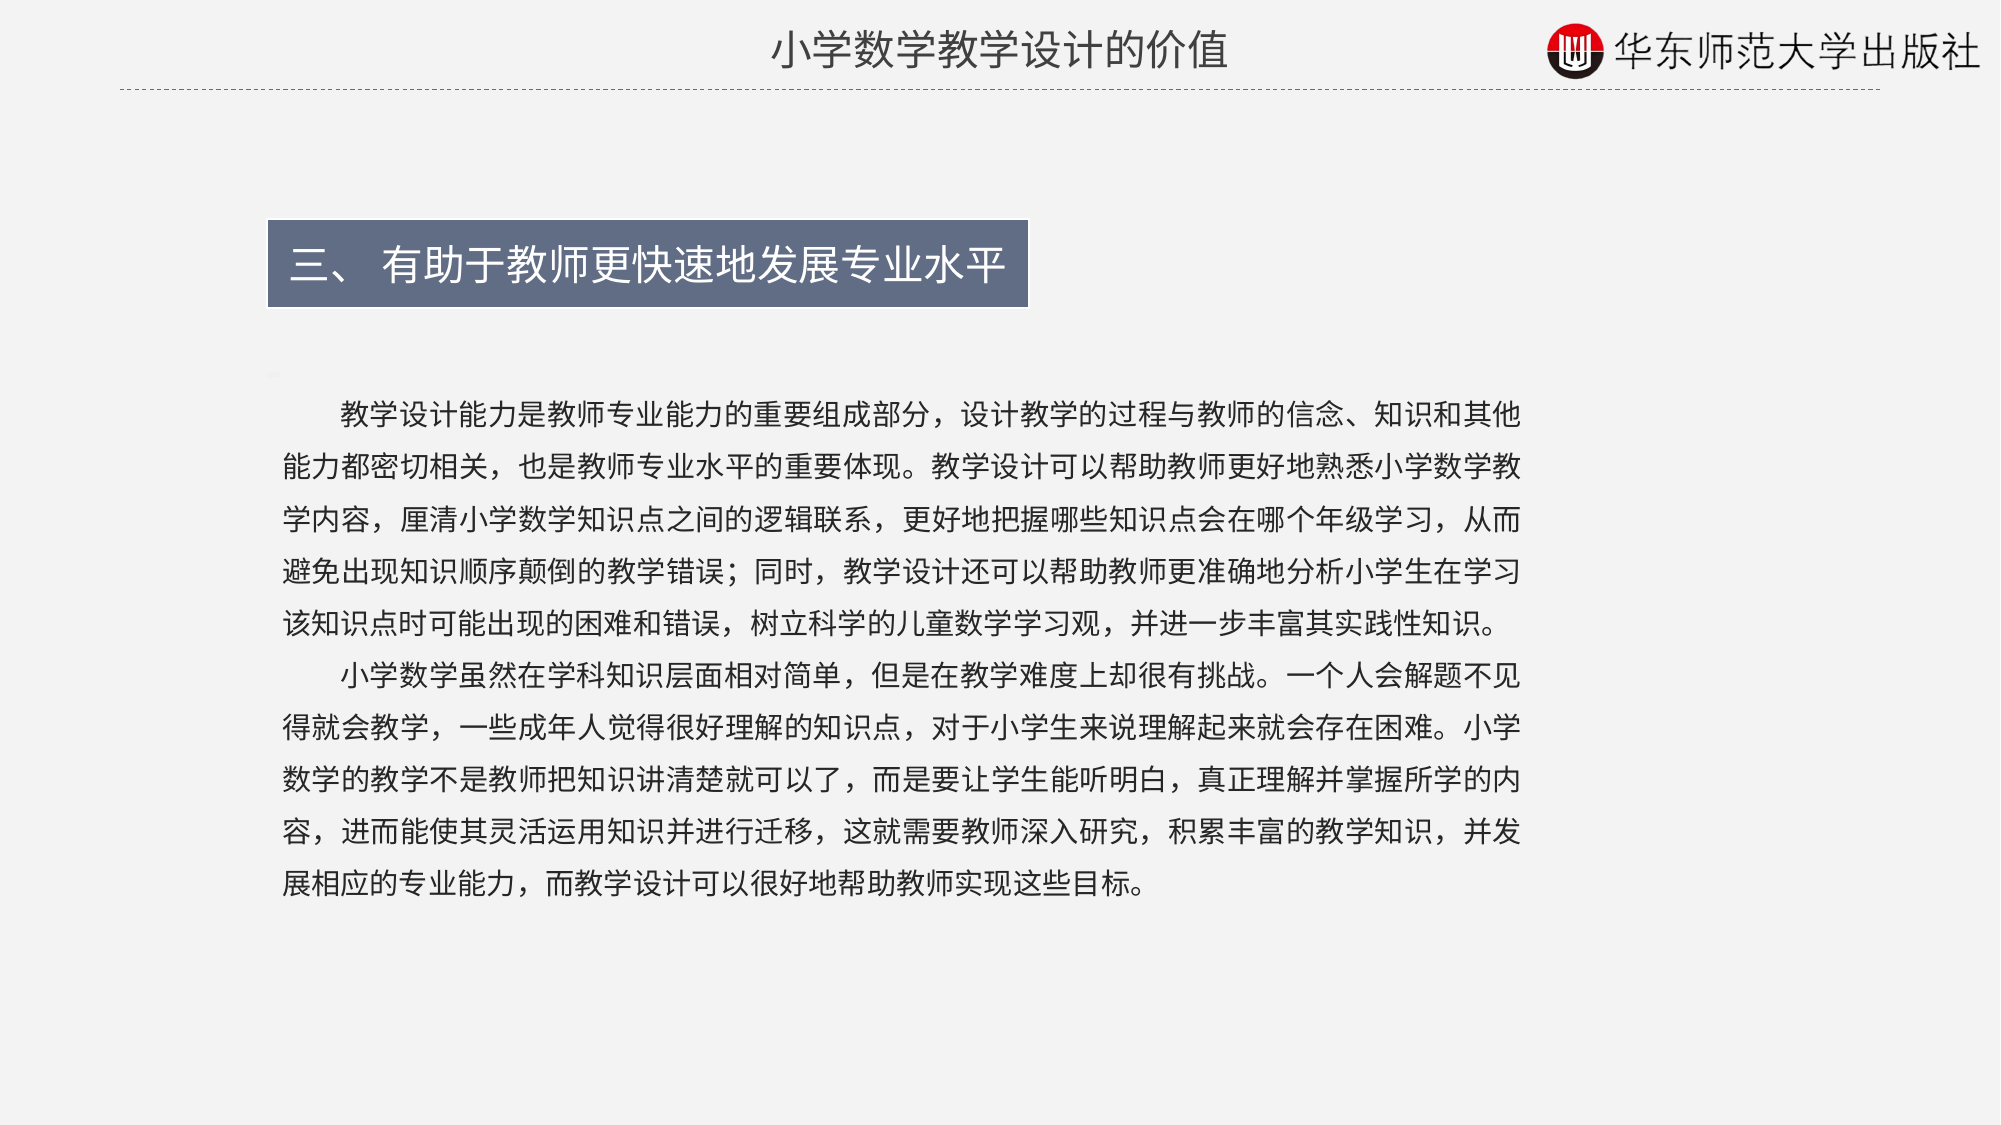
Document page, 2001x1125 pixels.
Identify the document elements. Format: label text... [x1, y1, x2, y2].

text_box 教学设计能力是教师专业能力的重要组成部分，设计教学的过程与教师的信念、知识和其他能力都密切相关，也是教师专业水平的重要体现。教学设计可以帮助教师更好地熟悉小学数学教学内容，厘清小学数学知识点之间的逻辑联系，更好地把握哪些知识点会在哪个年级学习，从而避免出现知识顺序颠倒的教学错误；同时，教学设计还可以帮助教师更准确地分析小学生在学习该知识点时可能出现的困难和错误，树立科学的儿童数学学习观，并进一步丰富其实践性知识。 小学数学虽然在学科知识层面相对简单，但是在教学难度上却很有挑战。一个人会解题不见得就会教学，一些成年人觉得很好理解的知识点，对于小学生来说理解起来就会存在困难。小学数学的教学不是教师把知识讲清楚就可以了，而是要让学生能听明白，真正理解并掌握所学的内容，进而能使其灵活运用知识并进行迁移，这就需要教师深入研究，积累丰富的教学知识，并发展相应的专业能力，而教学设计可以很好地帮助教师实现这些目标。 [267, 372, 1537, 908]
text_box 小学数学教学设计的价值 [680, 23, 1320, 74]
text_box 三、 有助于教师更快速地发展专业水平 [266, 218, 1030, 309]
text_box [1536, 13, 1989, 83]
